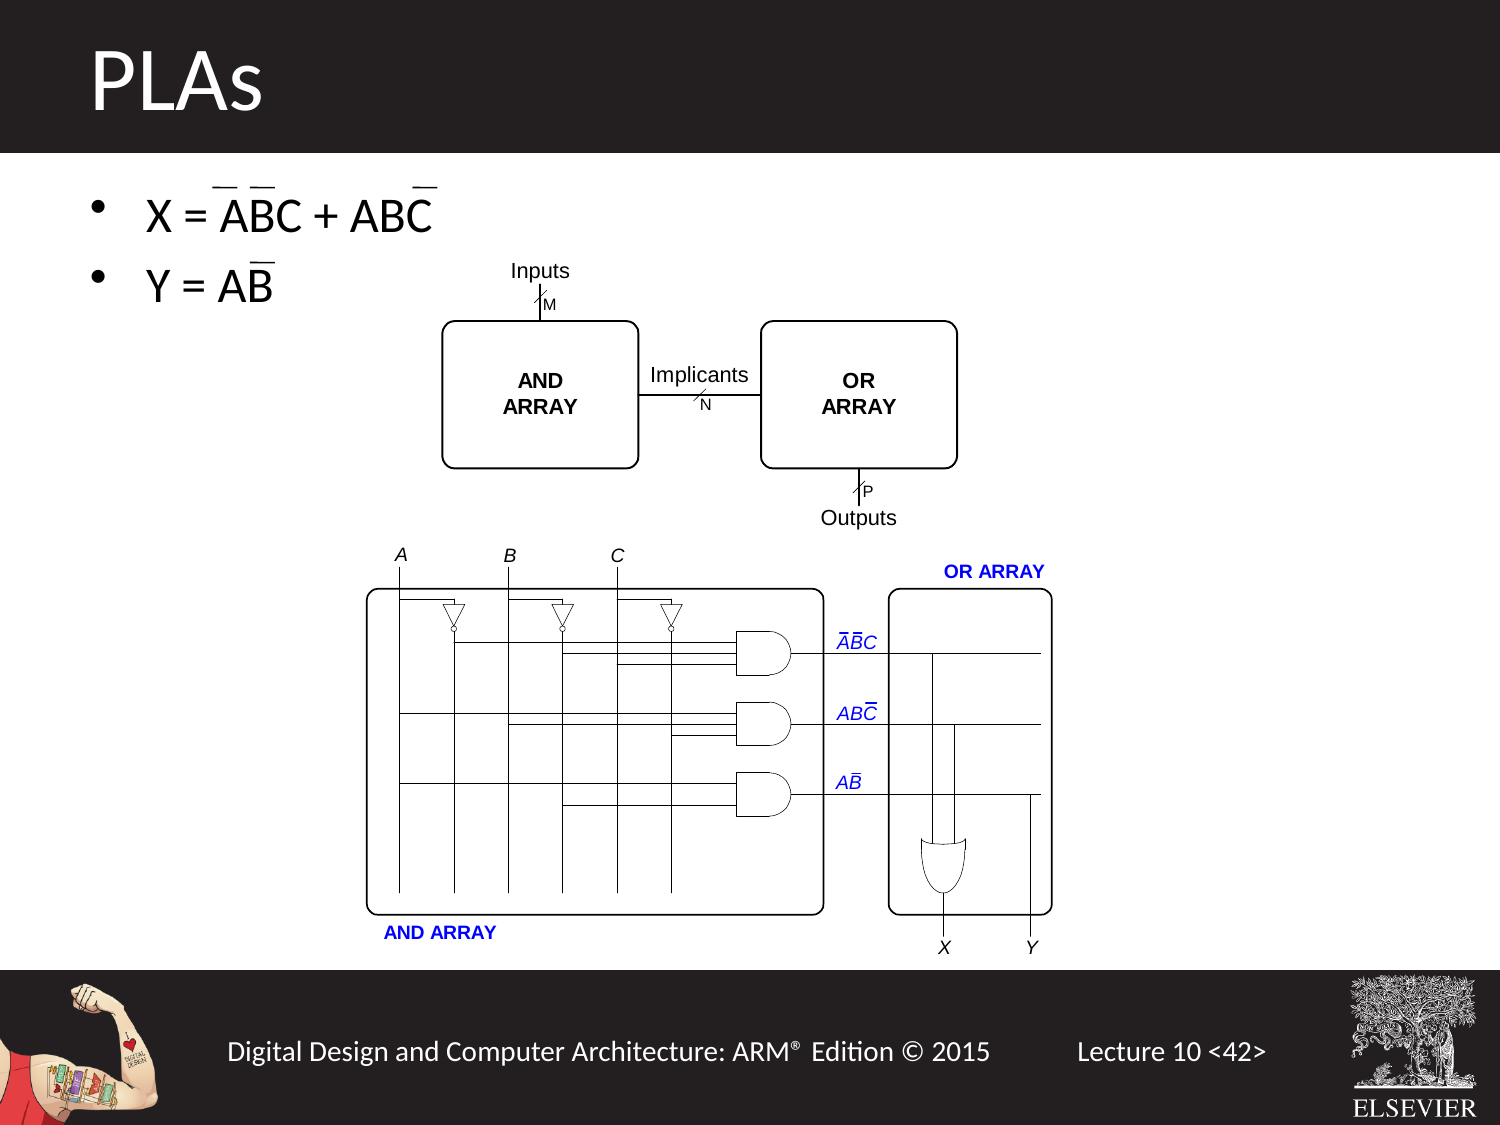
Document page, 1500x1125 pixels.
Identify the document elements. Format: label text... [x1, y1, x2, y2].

picture [0, 979, 163, 1125]
text_box X = ABC + ABC Y = AB [75, 174, 1400, 1025]
text_box PLAs [75, 11, 1375, 136]
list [362, 537, 1063, 968]
picture [1350, 974, 1477, 1117]
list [437, 249, 963, 537]
